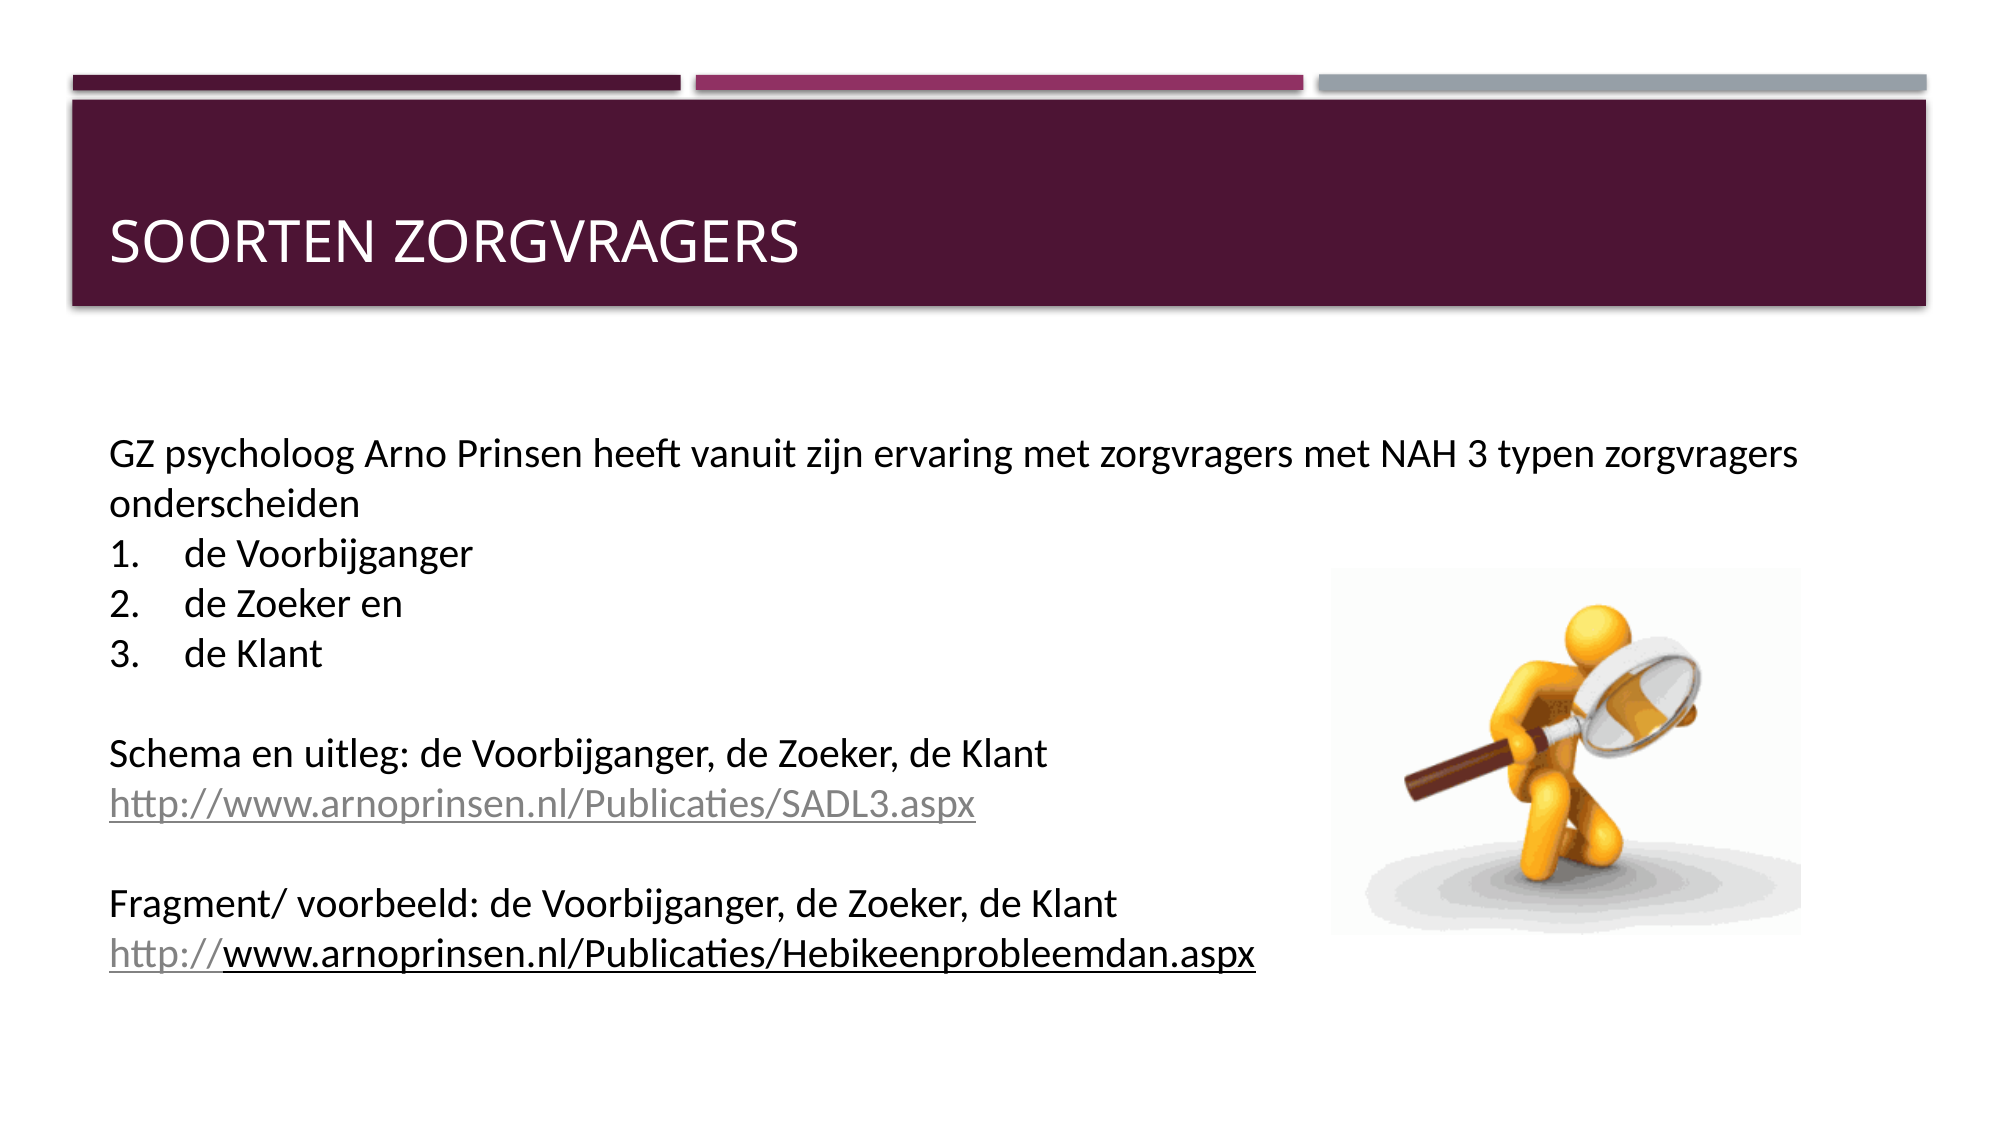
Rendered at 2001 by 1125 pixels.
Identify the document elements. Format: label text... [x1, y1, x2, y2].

title Soorten zorgvragers [94, 119, 1904, 282]
text_box GZ psycholoog Arno Prinsen heeft vanuit zijn ervaring met zorgvragers met NAH 3 typen zorgvragers onderscheiden de Voorbijganger de Zoeker en de Klant Schema en uitleg: de Voorbijganger, de Zoeker, de Klant http://www.arnoprinsen.nl/Publicaties/SADL3.aspx Fragment/ voorbeeld: de Voorbijganger, de Zoeker, de Klant http://www.arnoprinsen.nl/Publicaties/Hebikeenprobleemdan.aspx [94, 418, 1904, 1029]
picture [1330, 568, 1801, 936]
